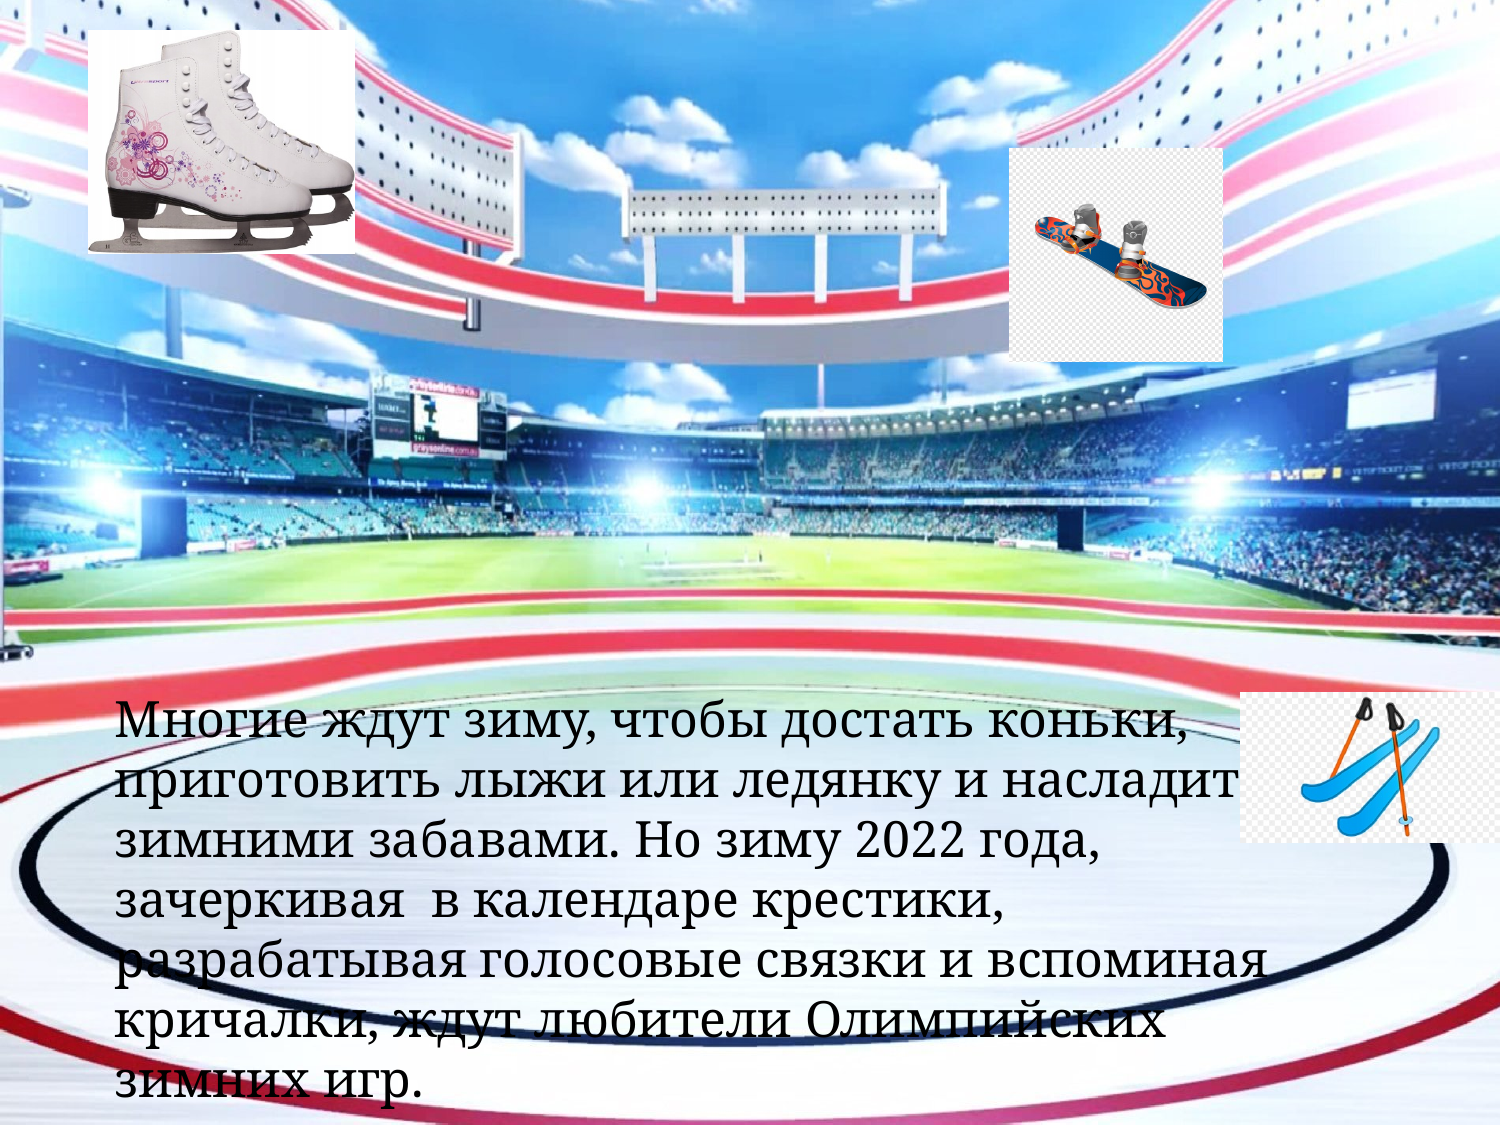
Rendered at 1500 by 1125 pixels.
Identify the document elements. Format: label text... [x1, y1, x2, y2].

picture [0, 0, 1500, 1125]
text_box Многие ждут зиму, чтобы достать коньки, приготовить лыжи или ледянку и насладиться зимними забавами. Но зиму 2022 года, зачеркивая в календаре крестики, разрабатывая голосовые связки и вспоминая кричалки, ждут любители Олимпийских зимних игр. [100, 680, 1376, 1116]
